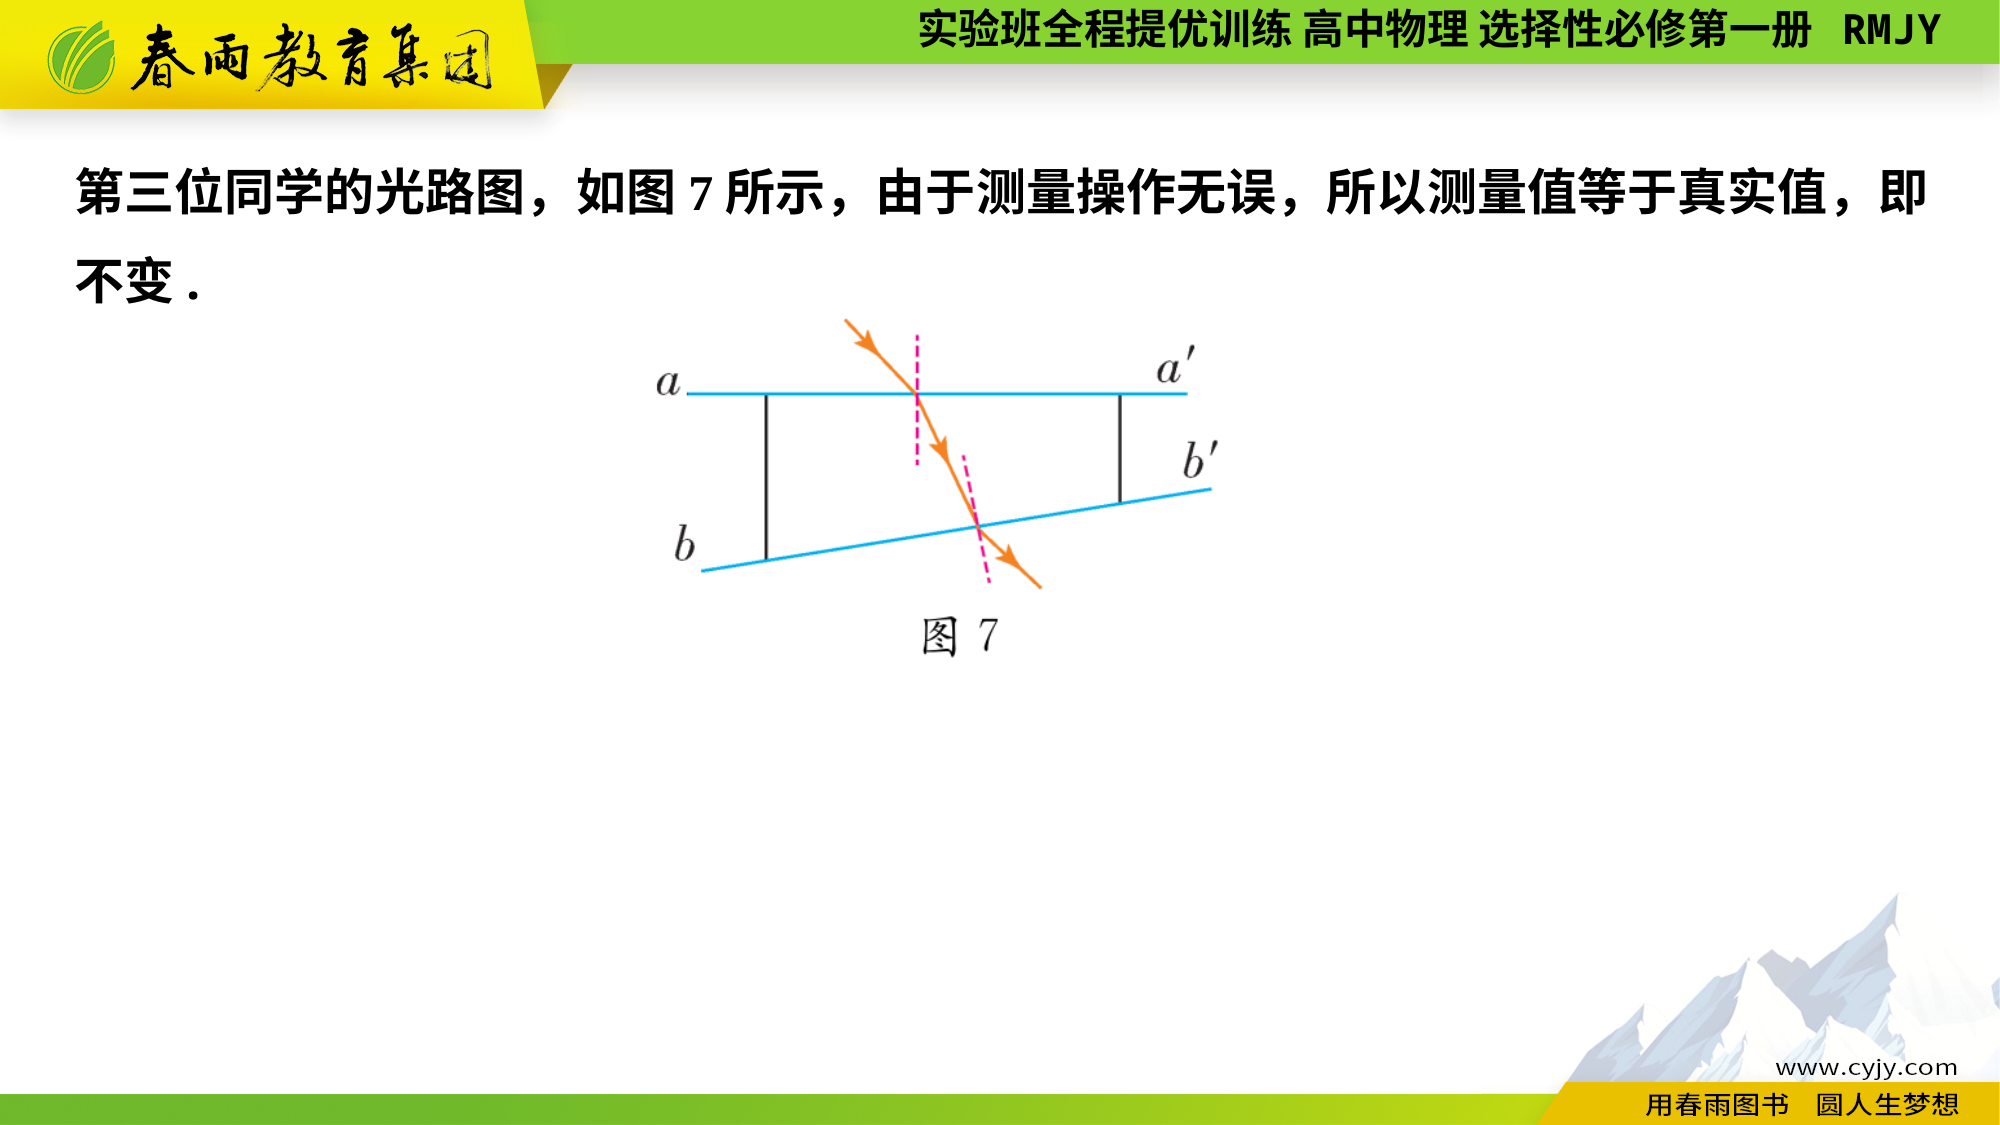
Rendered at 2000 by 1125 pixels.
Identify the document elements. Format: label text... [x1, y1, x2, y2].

picture [0, 0, 2000, 1125]
list 第三位同学的光路图，如图7所示，由于测量操作无误，所以测量值等于真实值，即不变. [59, 122, 1944, 308]
